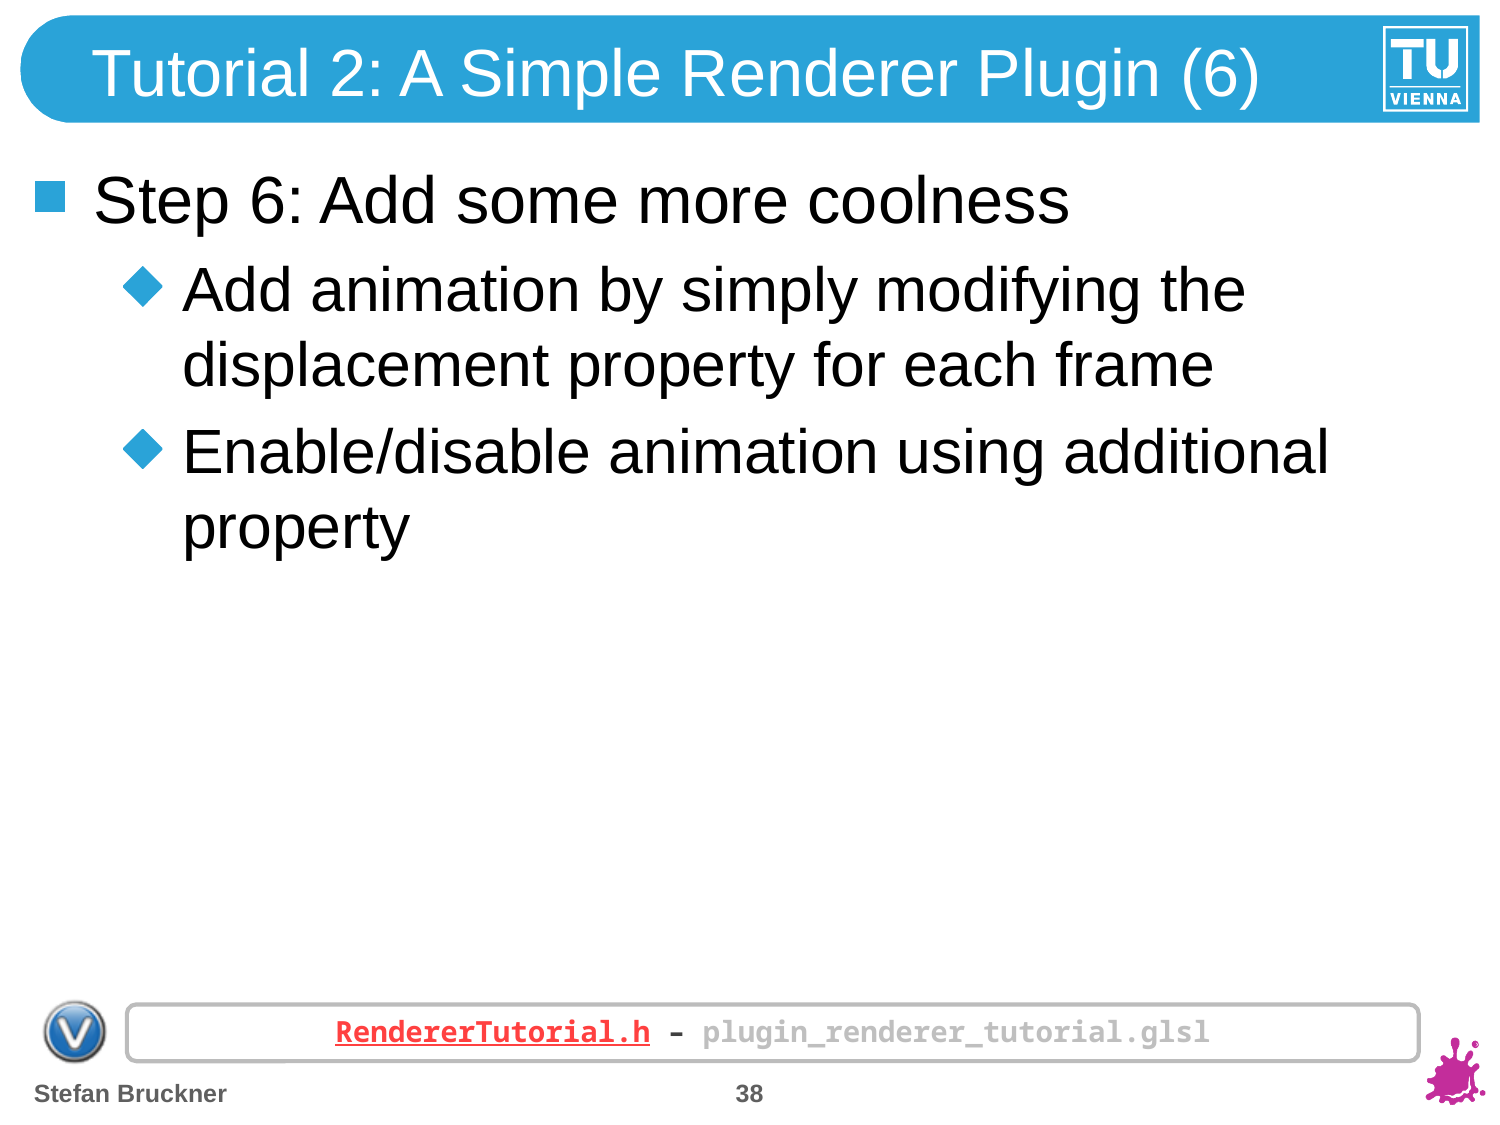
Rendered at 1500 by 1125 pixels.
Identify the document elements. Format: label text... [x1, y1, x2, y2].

footer Stefan Bruckner [18, 1067, 637, 1118]
list Step 6: Add some more coolness Add animation by simply modifying the displacement property for each frame Enable/disable animation using additional property [19, 148, 1481, 1048]
title Tutorial 2: A Simple Renderer Plugin (6) [76, 6, 1351, 132]
slide_number 37 [660, 1067, 839, 1118]
text_box RendererTutorial.h – plugin_renderer_tutorial.glsl [124, 1002, 1421, 1064]
picture [37, 994, 113, 1070]
